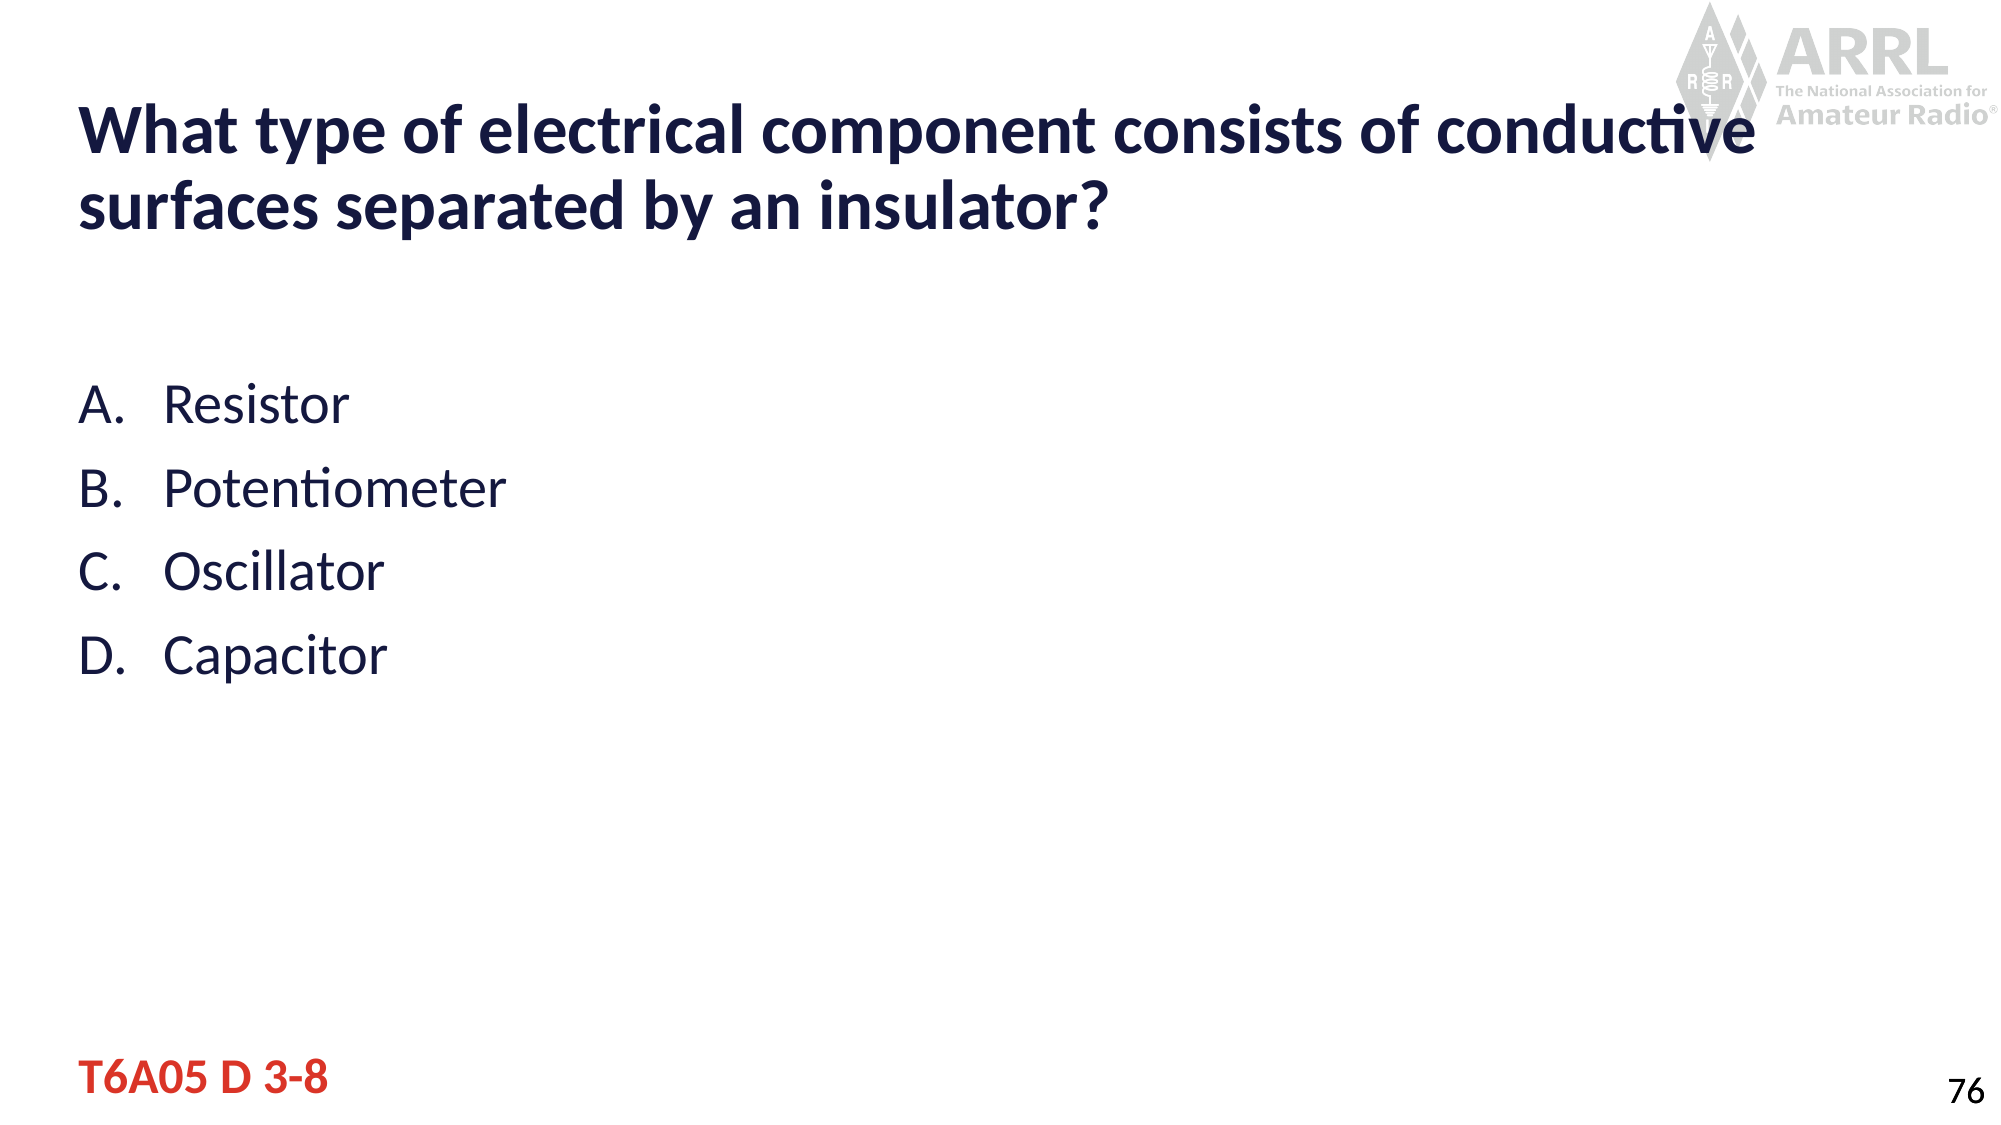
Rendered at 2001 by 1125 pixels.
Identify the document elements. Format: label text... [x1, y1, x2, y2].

picture [1674, 0, 2000, 164]
title What type of electrical component consists of conductive surfaces separated by an insulator? [63, 59, 1863, 278]
text_box T6A05 D 3-8 [63, 1036, 921, 1112]
list Resistor Potentiometer Oscillator Capacitor [63, 365, 1863, 989]
